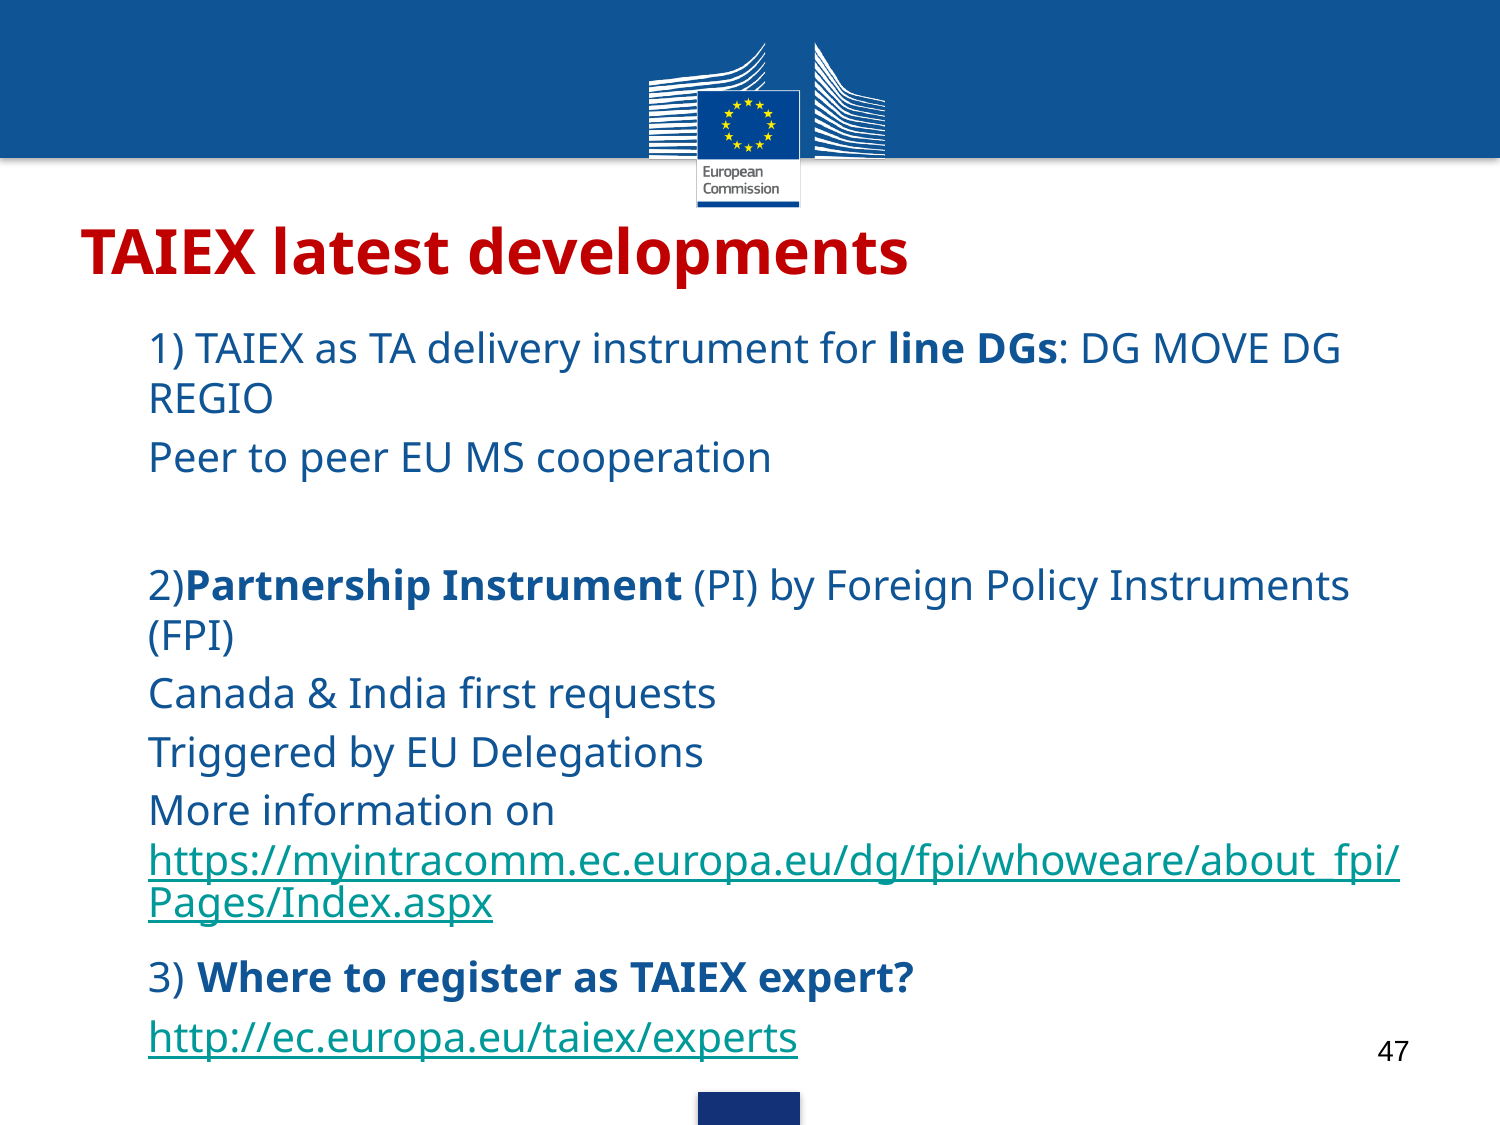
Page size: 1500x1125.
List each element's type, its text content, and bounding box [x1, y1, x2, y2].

list 1) TAIEX as TA delivery instrument for line DGs: DG MOVE DG REGIO Peer to peer EU MS cooperation 2)Partnership Instrument (PI) by Foreign Policy Instruments (FPI) Canada & India first requests Triggered by EU Delegations More information on https://myintracomm.ec.europa.eu/dg/fpi/whoweare/about_fpi/Pages/Index.aspx 3) Where to register as TAIEX expert? http://ec.europa.eu/taiex/experts [76, 314, 1427, 1078]
slide_number 47 [1074, 1024, 1425, 1103]
title TAIEX latest developments [64, 172, 1415, 327]
picture [649, 42, 885, 172]
